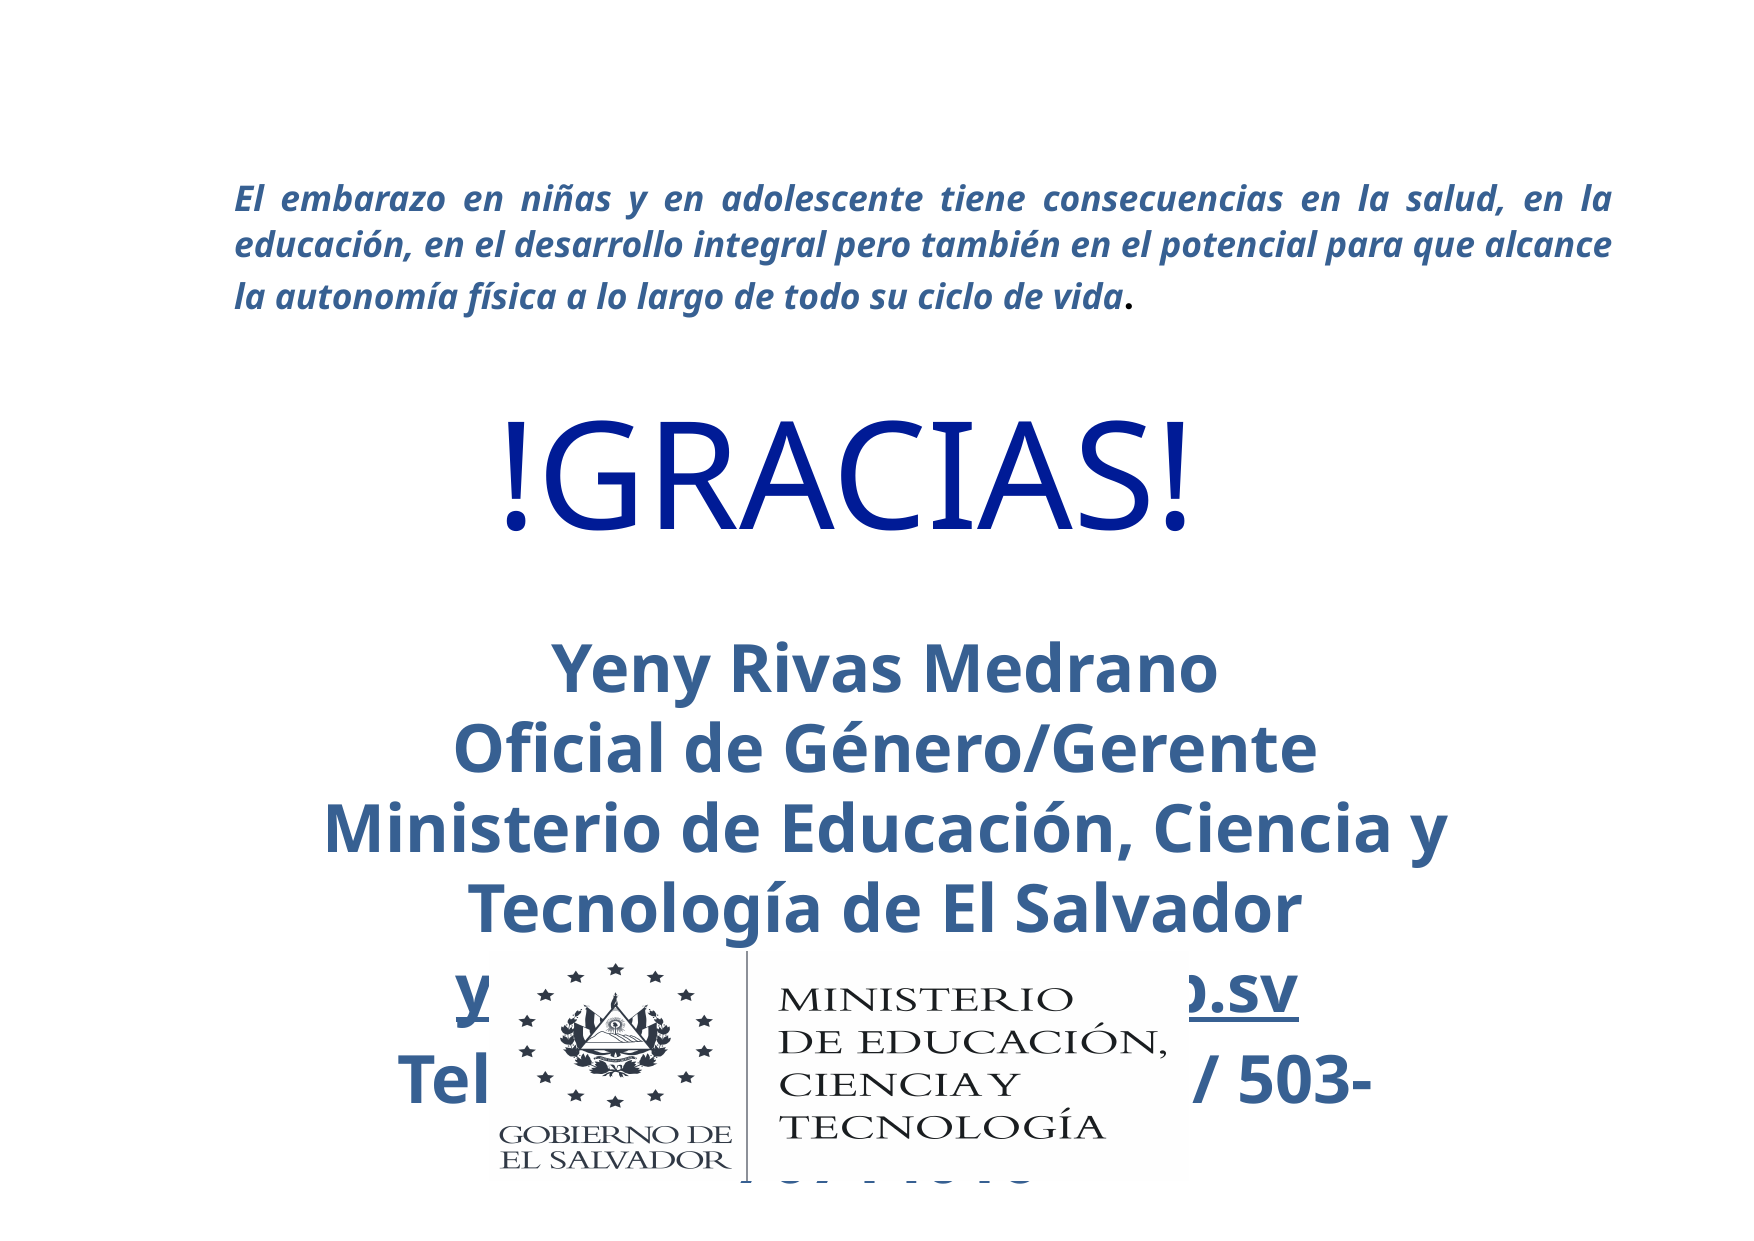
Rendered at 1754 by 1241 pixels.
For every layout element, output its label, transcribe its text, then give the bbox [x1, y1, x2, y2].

title !GRACIAS! [120, 372, 1612, 639]
text_box El embarazo en niñas y en adolescente tiene consecuencias en la salud, en la educación, en el desarrollo integral pero también en el potencial para que alcance la autonomía física a lo largo de todo su ciclo de vida. [144, 166, 1628, 326]
subtitle Yeny Rivas Medrano Oficial de Género/Gerente Ministerio de Educación, Ciencia y Tecnología de El Salvador yeny.rivas@mined.gob.sv Teléfonos 503-25923334 / 503-70714016 [272, 618, 1500, 936]
picture [489, 950, 1189, 1181]
text_box [49, 158, 1628, 233]
